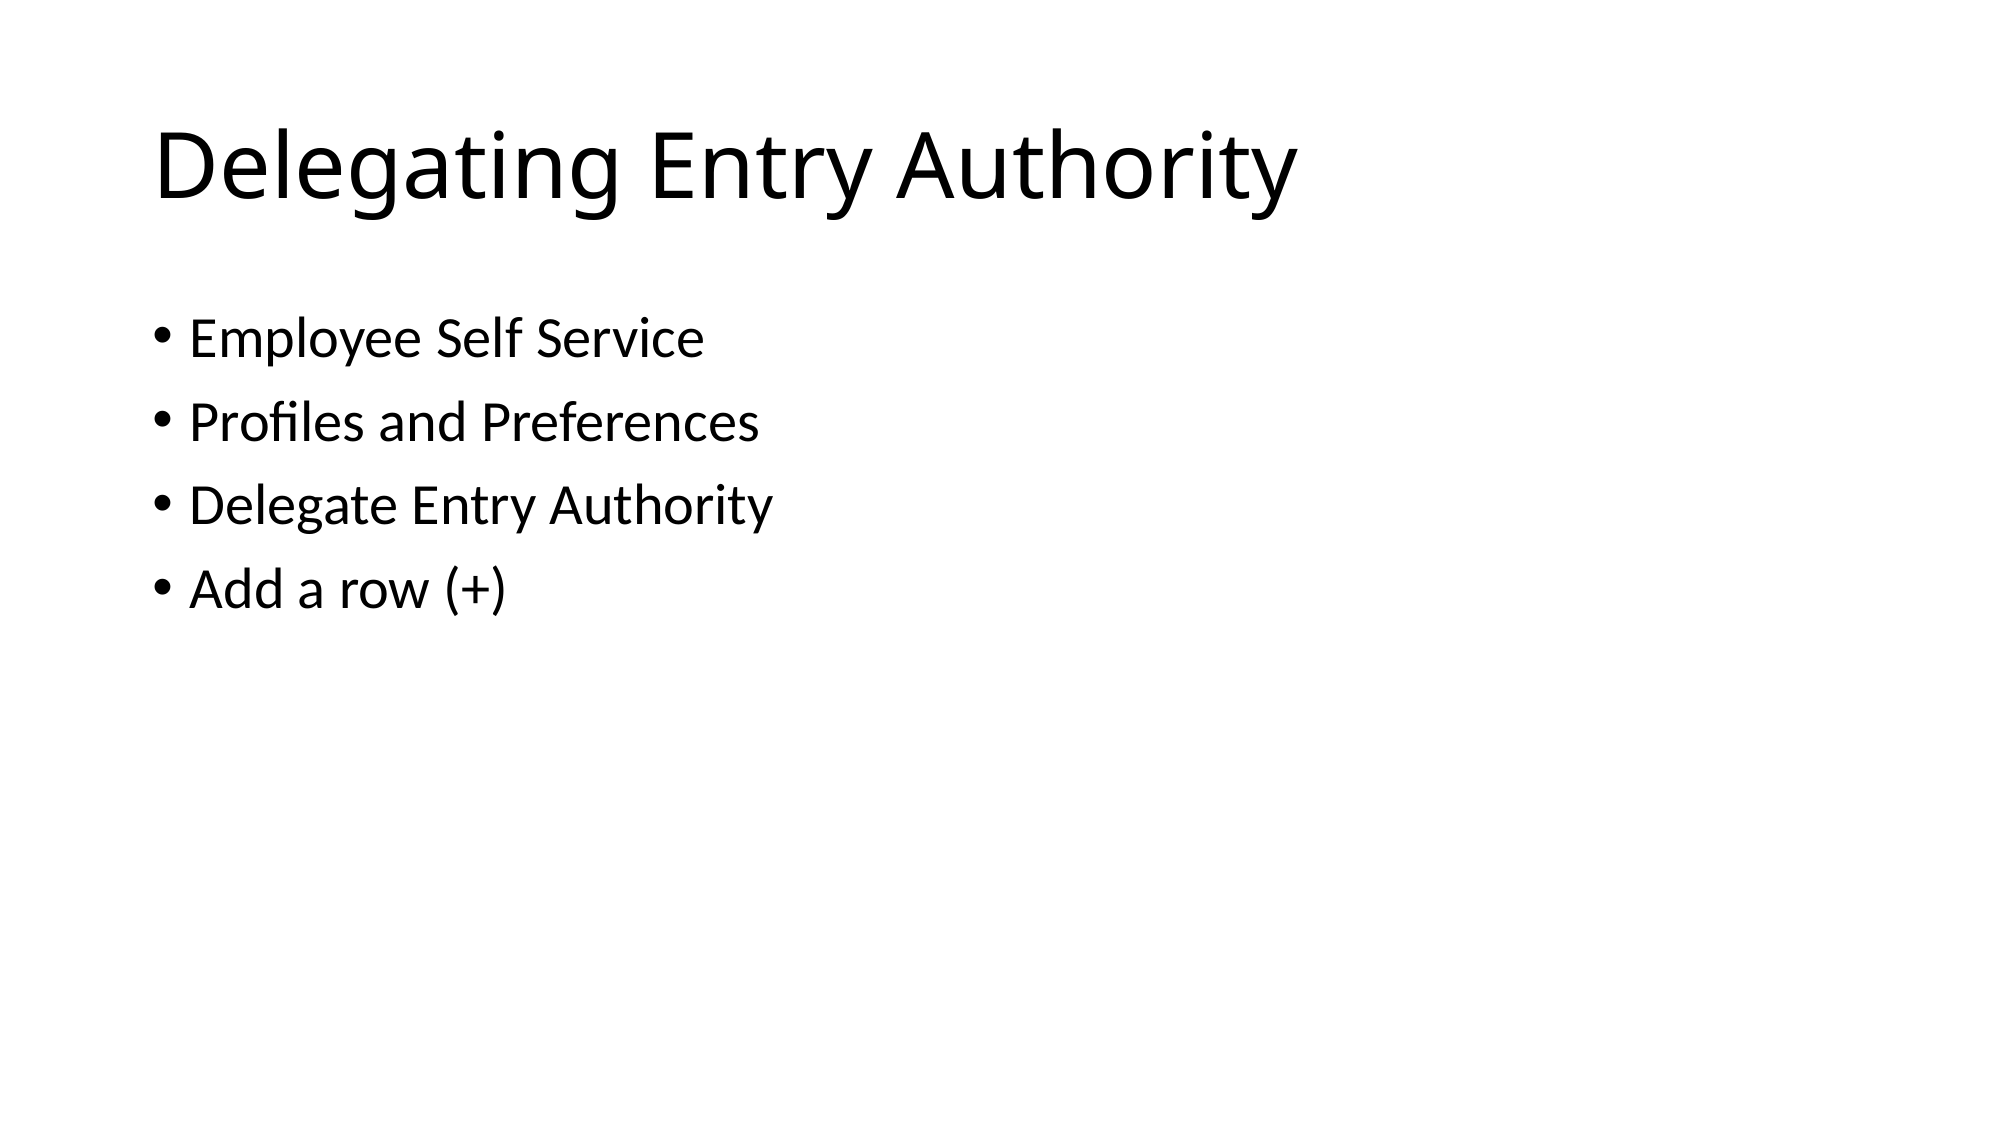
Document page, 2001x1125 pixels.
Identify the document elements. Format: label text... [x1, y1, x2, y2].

list Employee Self Service Profiles and Preferences Delegate Entry Authority Add a row (+) [137, 299, 1863, 1014]
title Delegating Entry Authority [137, 59, 1863, 278]
